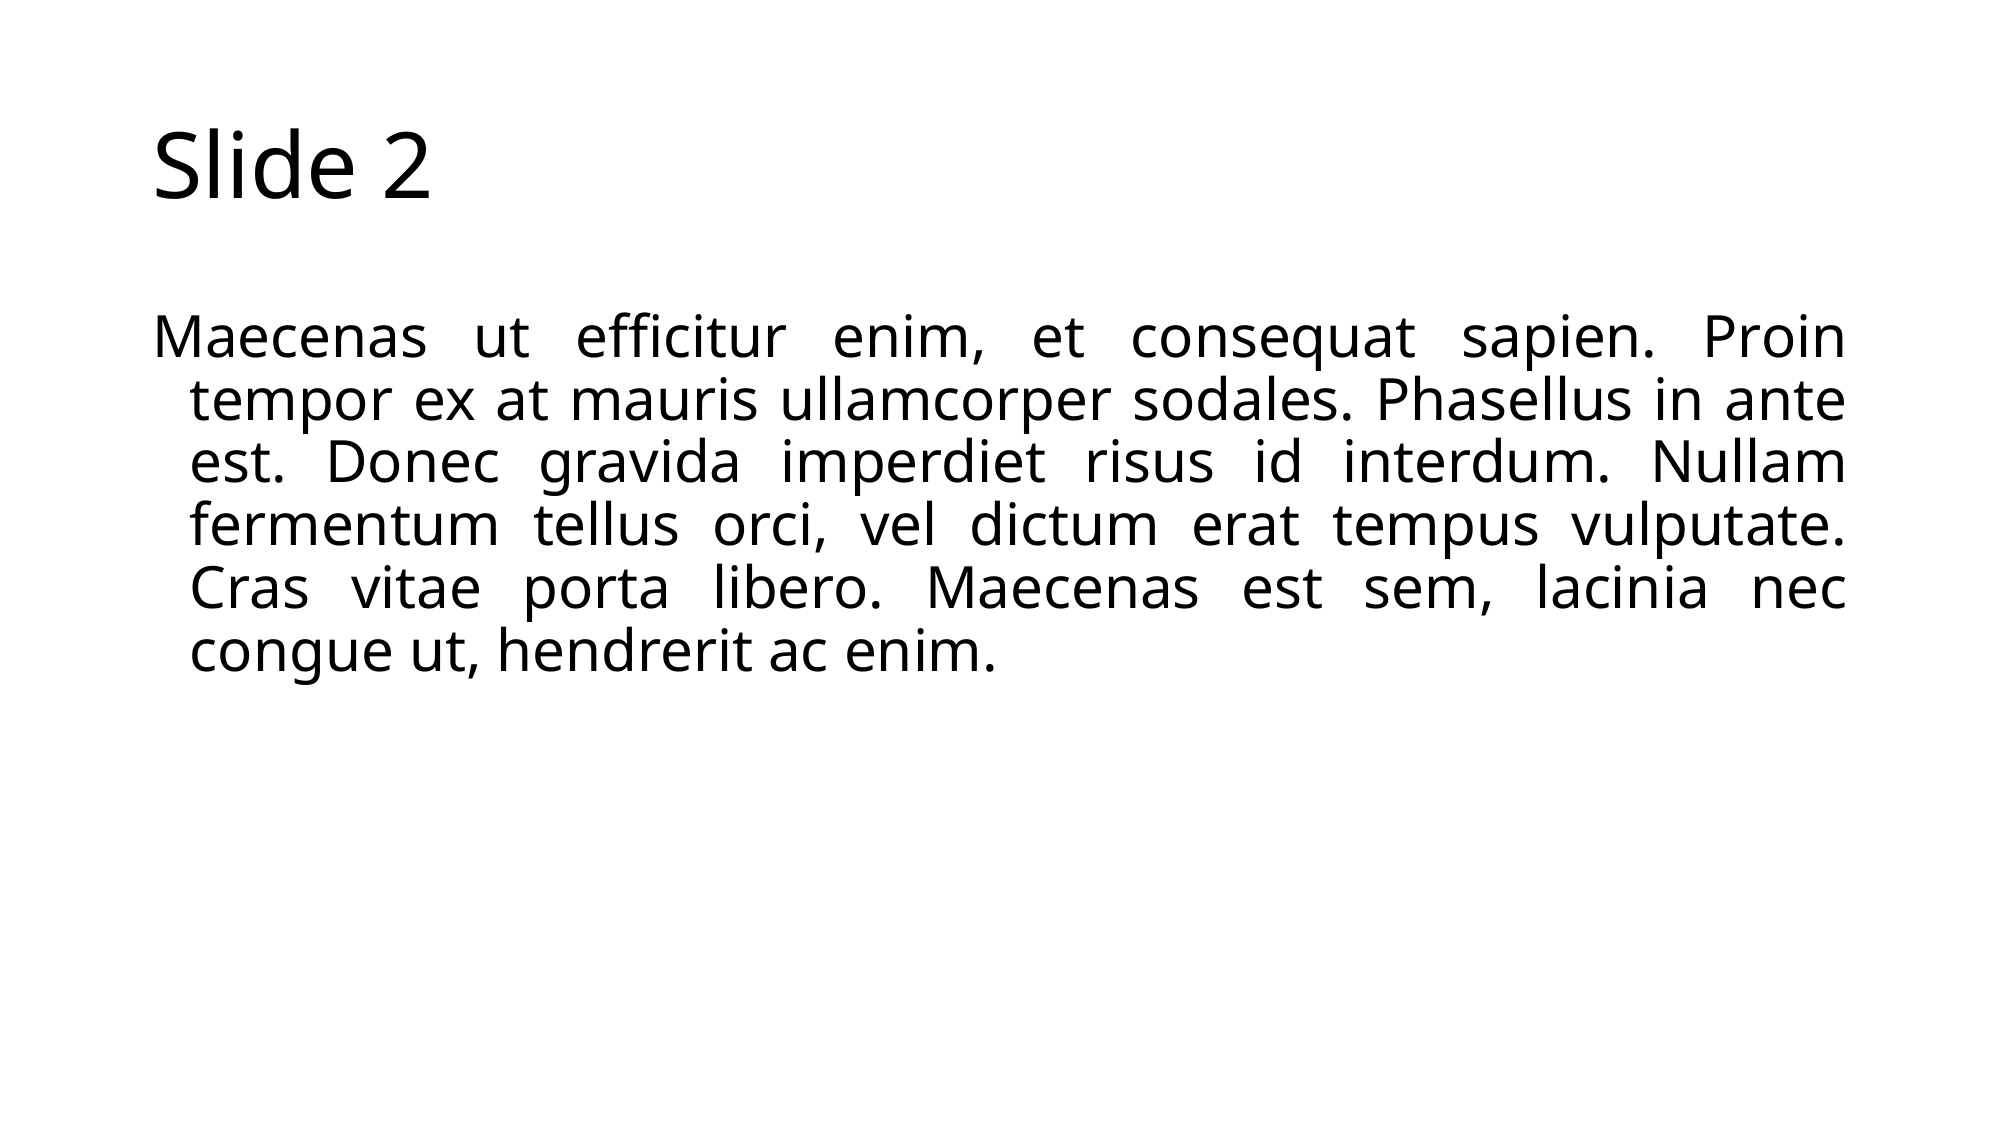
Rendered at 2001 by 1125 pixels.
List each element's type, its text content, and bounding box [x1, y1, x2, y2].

title Slide 2 [137, 59, 1863, 278]
list Maecenas ut efficitur enim, et consequat sapien. Proin tempor ex at mauris ullamcorper sodales. Phasellus in ante est. Donec gravida imperdiet risus id interdum. Nullam fermentum tellus orci, vel dictum erat tempus vulputate. Cras vitae porta libero. Maecenas est sem, lacinia nec congue ut, hendrerit ac enim. [137, 299, 1863, 1014]
